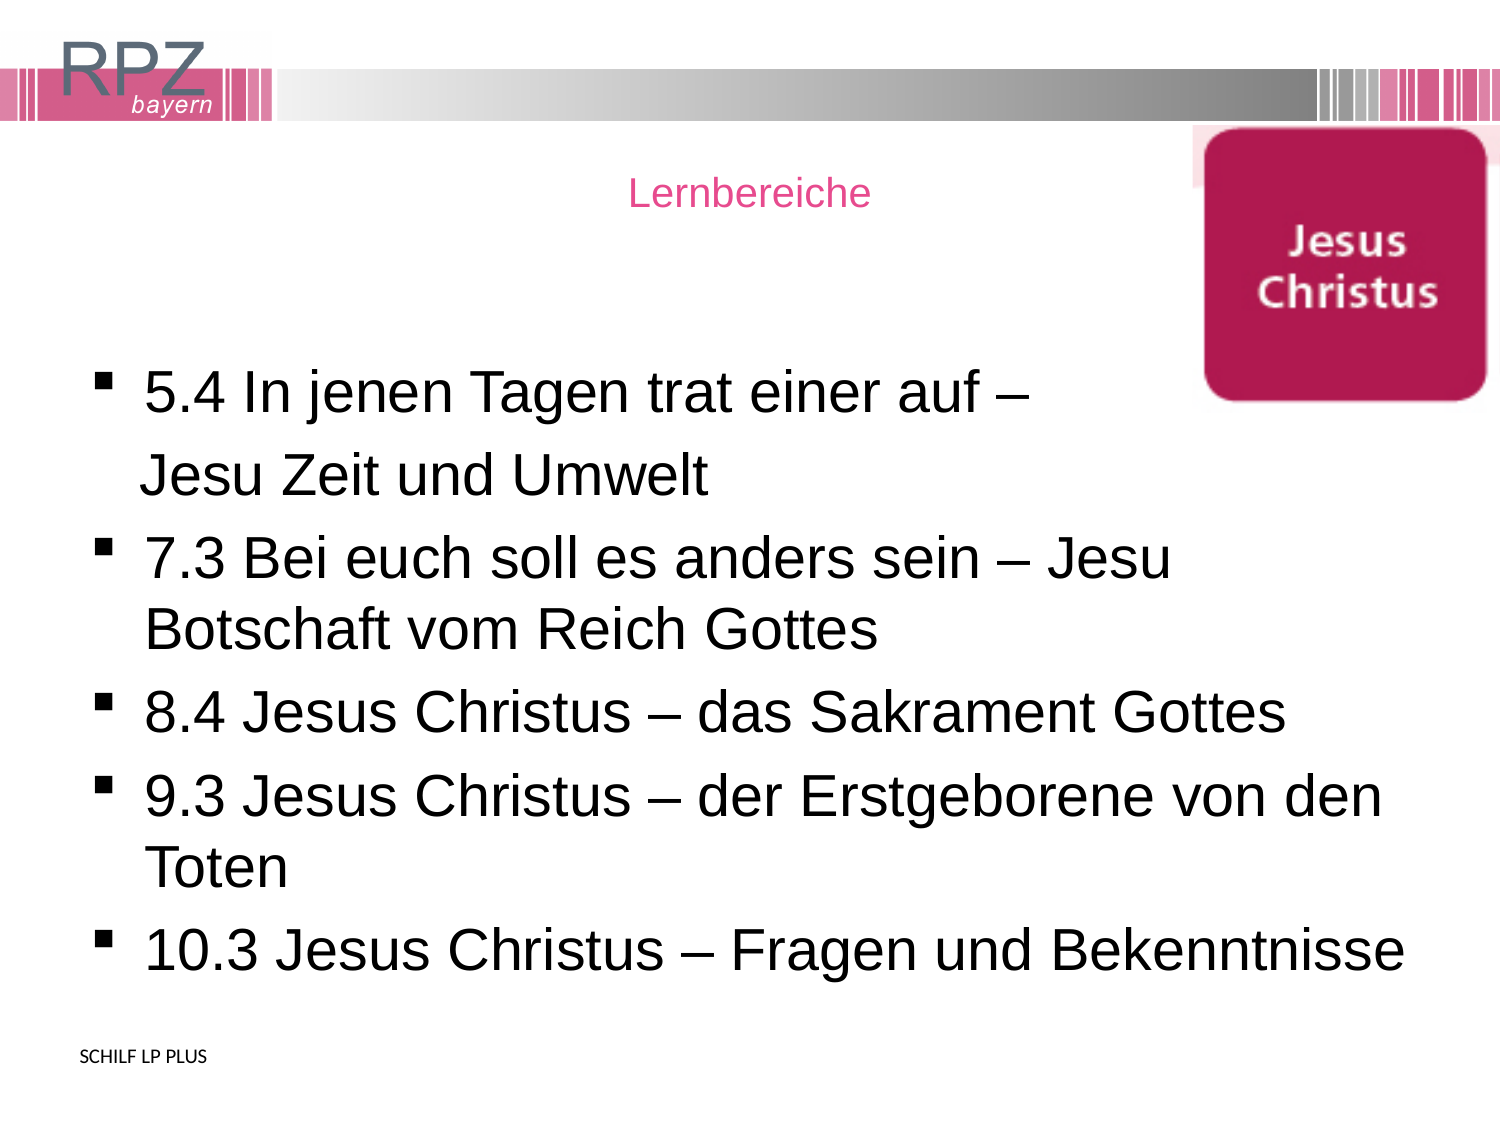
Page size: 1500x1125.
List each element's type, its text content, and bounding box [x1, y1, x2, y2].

picture [0, 31, 272, 121]
list 5.4 In jenen Tagen trat einer auf – Jesu Zeit und Umwelt 7.3 Bei euch soll es anders sein – Jesu Botschaft vom Reich Gottes 8.4 Jesus Christus – das Sakrament Gottes 9.3 Jesus Christus – der Erstgeborene von den Toten 10.3 Jesus Christus – Fragen und Bekenntnisse [75, 262, 1425, 1005]
title Lernbereiche [75, 149, 1187, 233]
picture [1319, 69, 1379, 121]
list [1192, 125, 1500, 413]
picture [1380, 69, 1439, 121]
picture [1443, 69, 1500, 121]
